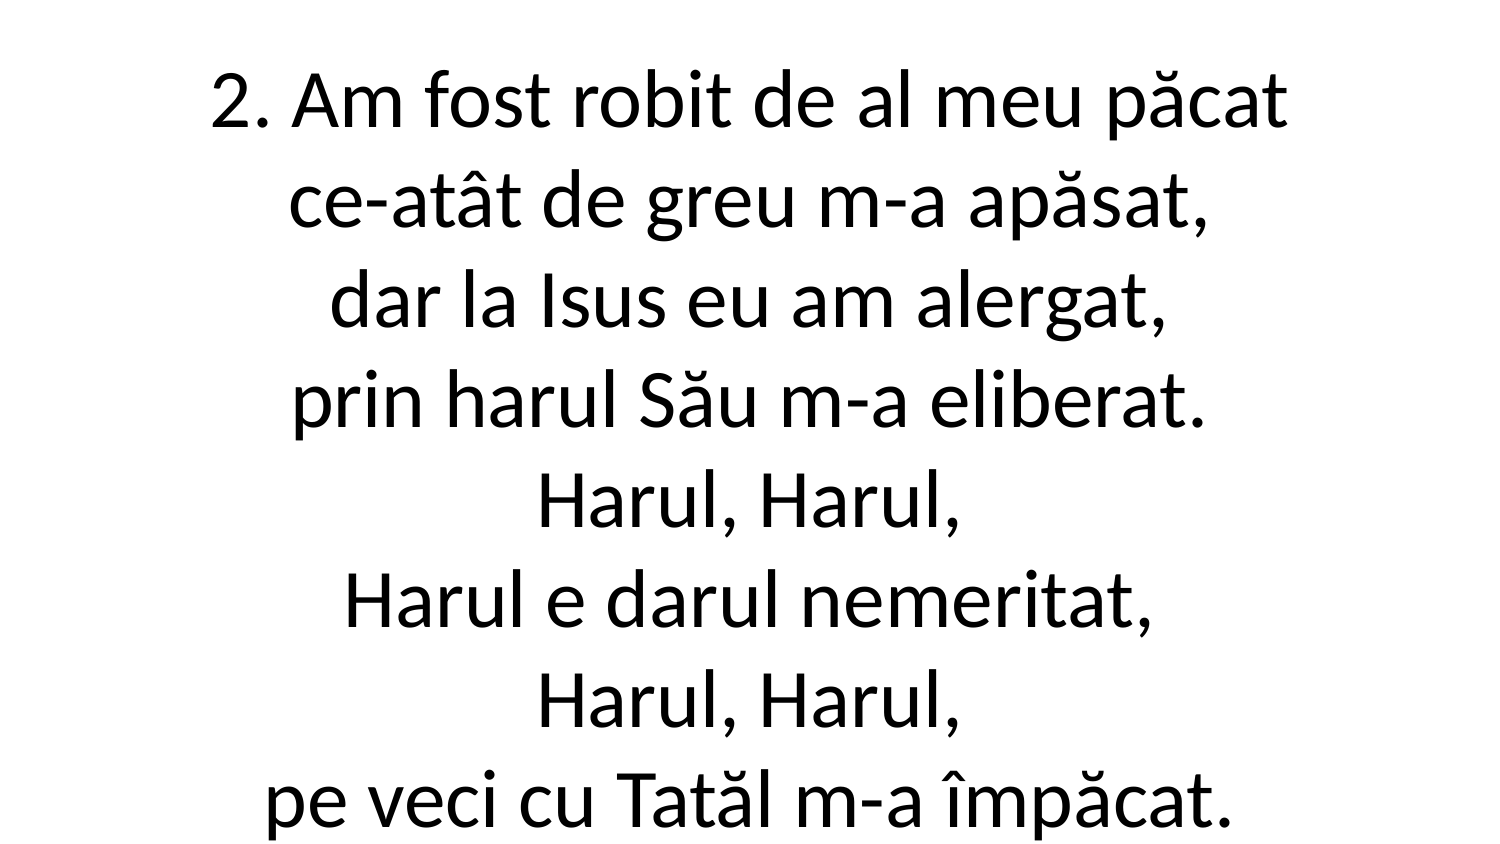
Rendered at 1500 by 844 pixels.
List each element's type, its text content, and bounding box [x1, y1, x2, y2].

text_box 2. Am fost robit de al meu păcat ce-atât de greu m-a apăsat, dar la Isus eu am alergat, prin harul Său m-a eliberat. Harul, Harul, Harul e darul nemeritat, Harul, Harul, pe veci cu Tatăl m-a împăcat. [194, 0, 1306, 844]
